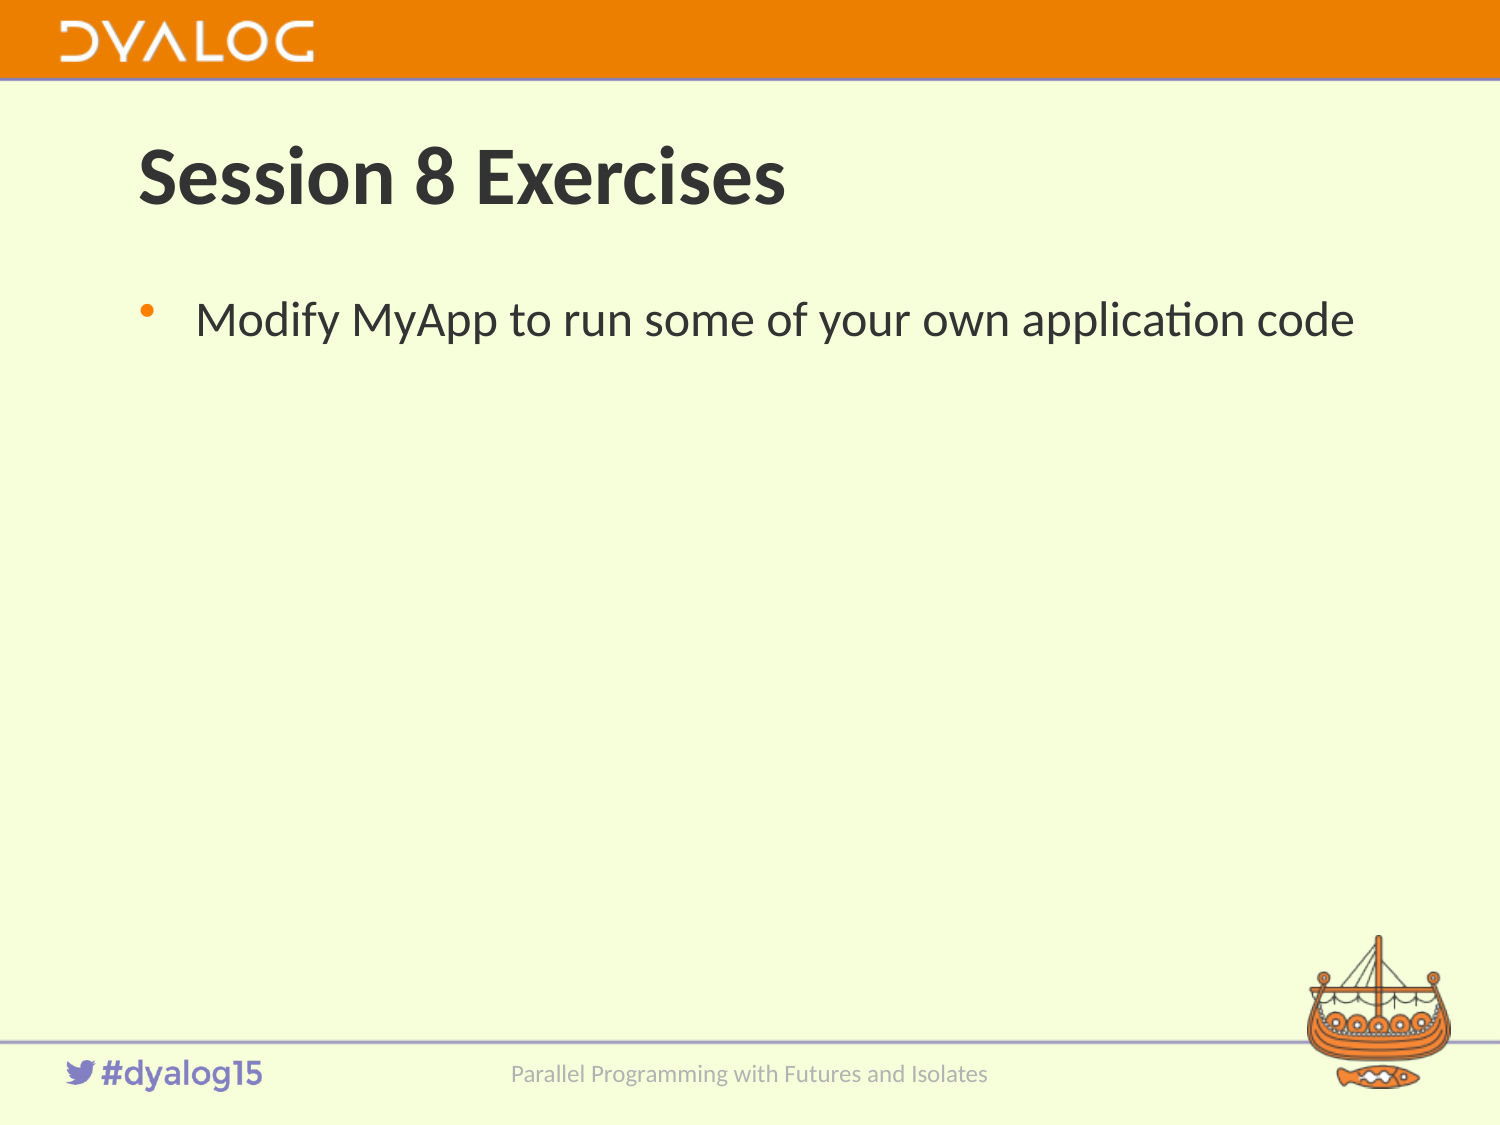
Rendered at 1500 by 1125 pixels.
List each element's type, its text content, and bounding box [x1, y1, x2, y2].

list Modify MyApp to run some of your own application code [123, 278, 1376, 988]
title Session 8 Exercises [123, 113, 1376, 254]
picture [0, 0, 1500, 1125]
footer Parallel Programming with Futures and Isolates [395, 1042, 1105, 1103]
